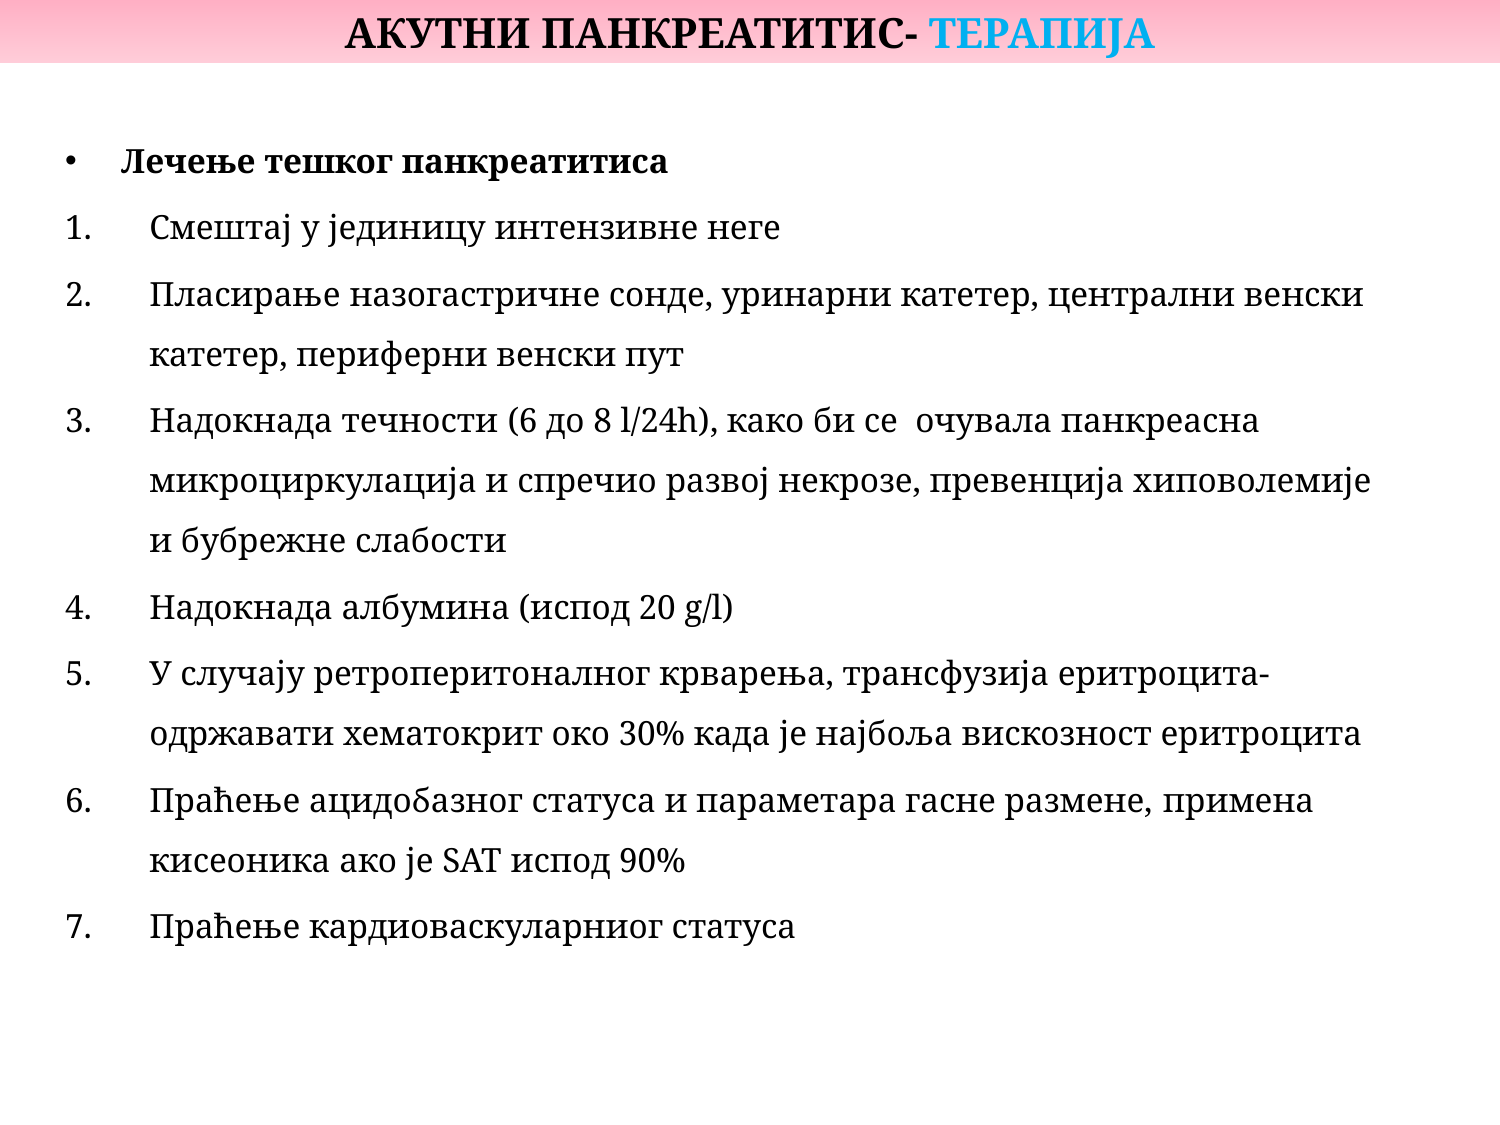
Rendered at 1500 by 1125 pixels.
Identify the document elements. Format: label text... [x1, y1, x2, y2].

text_box АКУТНИ ПАНКРЕАТИТИС- ТЕРАПИЈА [0, 0, 1500, 63]
list Лечење тешког панкреатитиса Смештај у јединицу интензивне неге Пласирање назогастричне сонде, уринарни катетер, централни венски катетер, периферни венски пут Надокнада течности (6 до 8 l/24h), како би се очувала панкреасна микроциркулација и спречио развој некрозе, превенција хиповолемије и бубрежне слабости Надокнада албумина (испод 20 g/l) У случају ретроперитоналног крварења, трансфузија еритроцита-одржавати хематокрит око 30% када је најбоља вискозност еритроцита Праћење ацидобазног статуса и параметара гасне размене, примена кисеоника ако је SAT испод 90% Праћење кардиоваскуларниог статуса [50, 112, 1400, 855]
